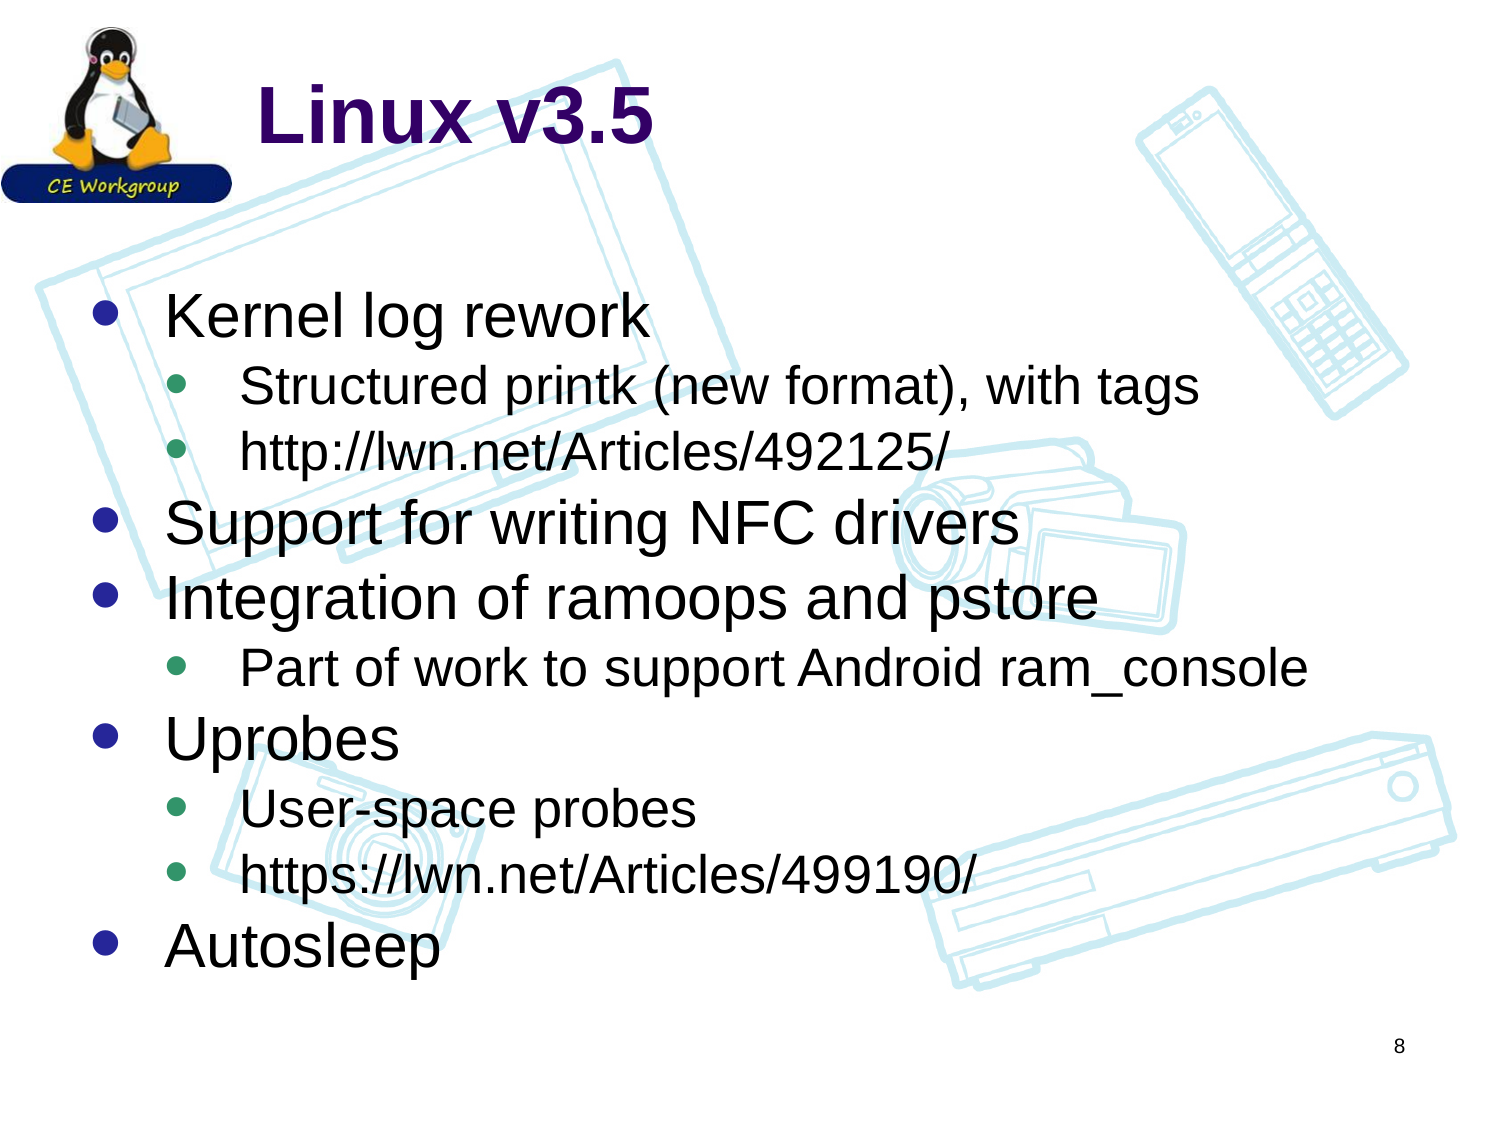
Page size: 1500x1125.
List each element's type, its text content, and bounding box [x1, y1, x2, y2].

picture [0, 0, 1500, 1063]
list Kernel log rework Structured printk (new format), with tags http://lwn.net/Articles/492125/ Support for writing NFC drivers Integration of ramoops and pstore Part of work to support Android ram_console Uprobes User-space probes https://lwn.net/Articles/499190/ Autosleep [75, 282, 1420, 1001]
title Linux v3.5 [242, 19, 1475, 227]
slide_number 8 [1074, 1025, 1420, 1096]
